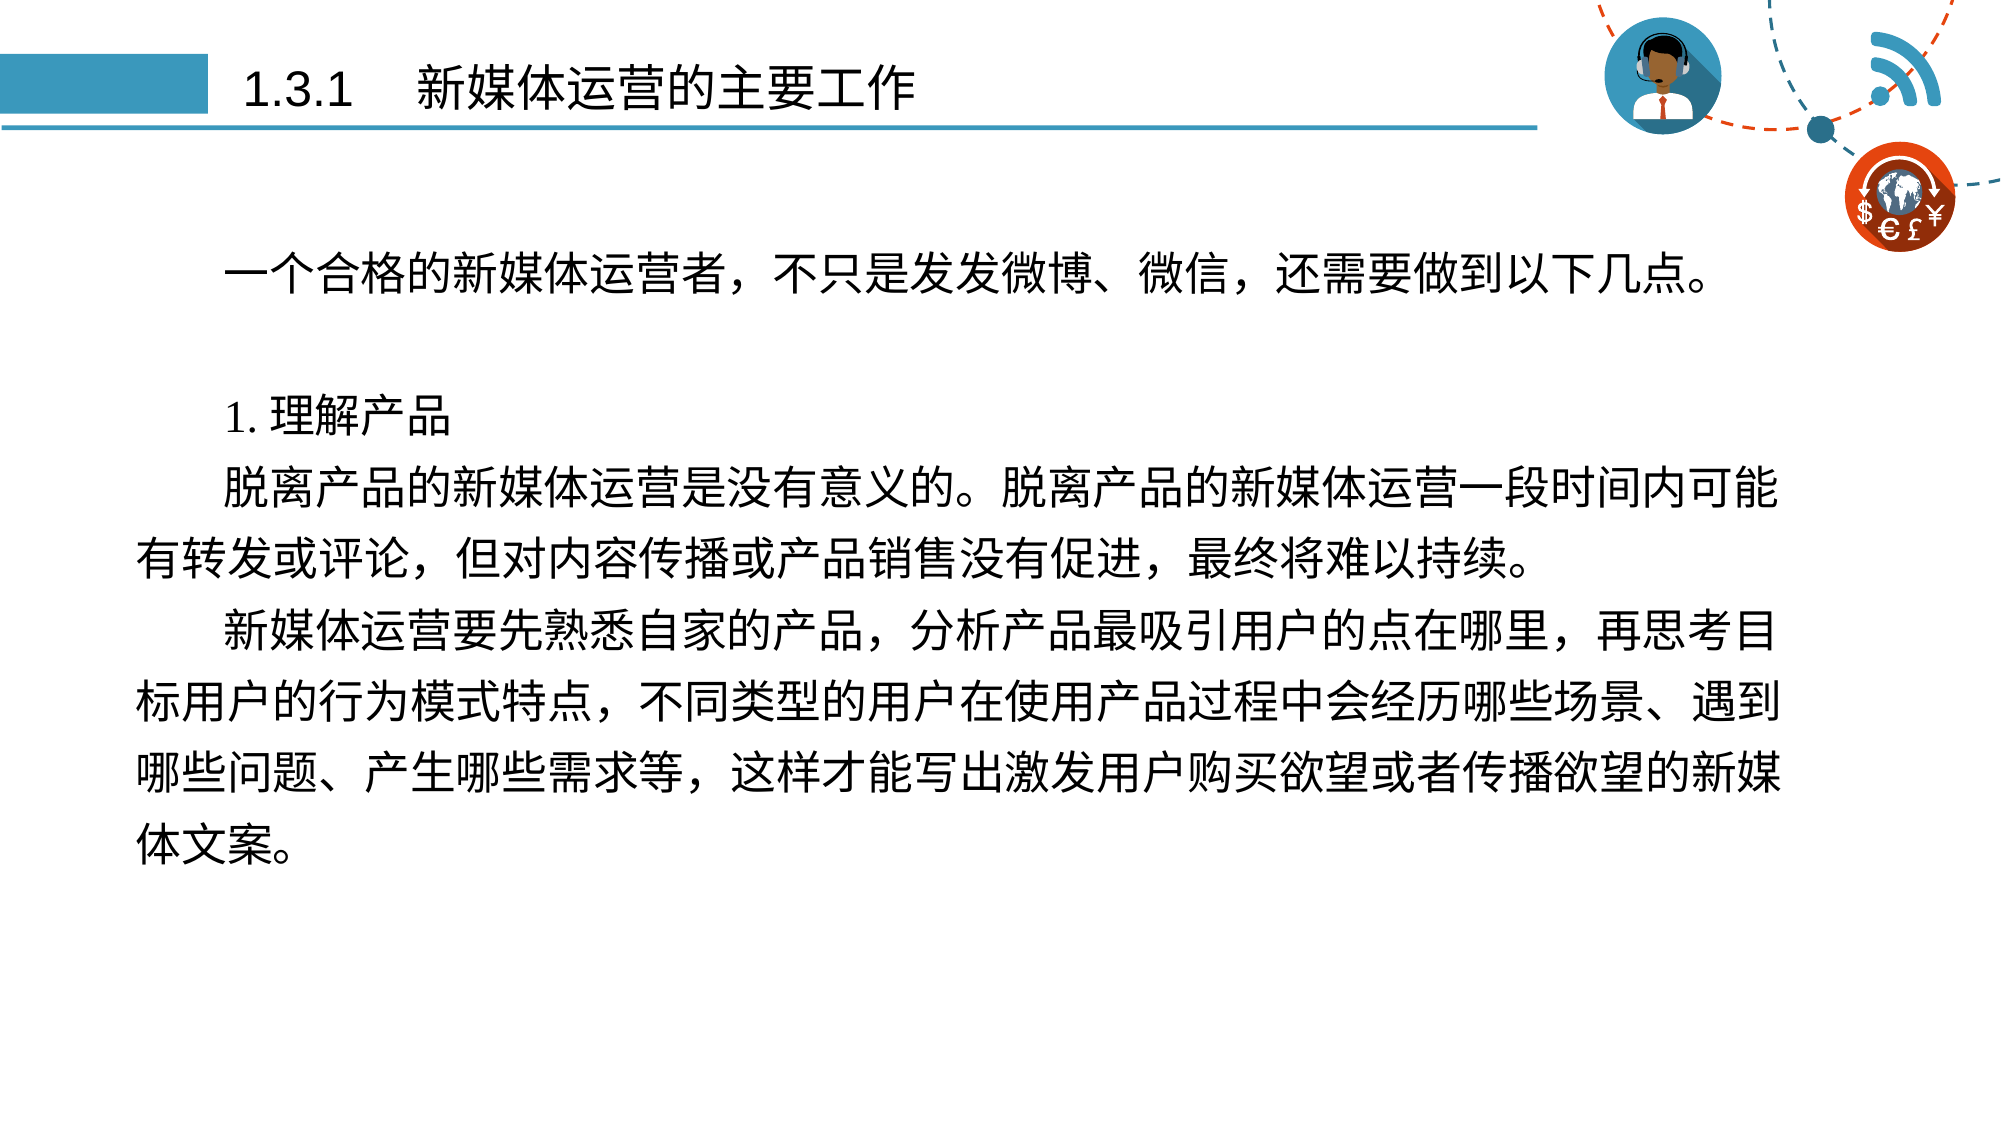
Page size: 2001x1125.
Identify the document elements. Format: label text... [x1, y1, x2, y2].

list 一个合格的新媒体运营者，不只是发发微博、微信，还需要做到以下几点。 1.理解产品 脱离产品的新媒体运营是没有意义的。脱离产品的新媒体运营一段时间内可能有转发或评论，但对内容传播或产品销售没有促进，最终将难以持续。 新媒体运营要先熟悉自家的产品，分析产品最吸引用户的点在哪里，再思考目标用户的行为模式特点，不同类型的用户在使用产品过程中会经历哪些场景、遇到哪些问题、产生哪些需求等，这样才能写出激发用户购买欲望或者传播欲望的新媒体文案。 [115, 217, 1818, 908]
title 1.3.1 新媒体运营的主要工作 [222, 55, 1863, 127]
